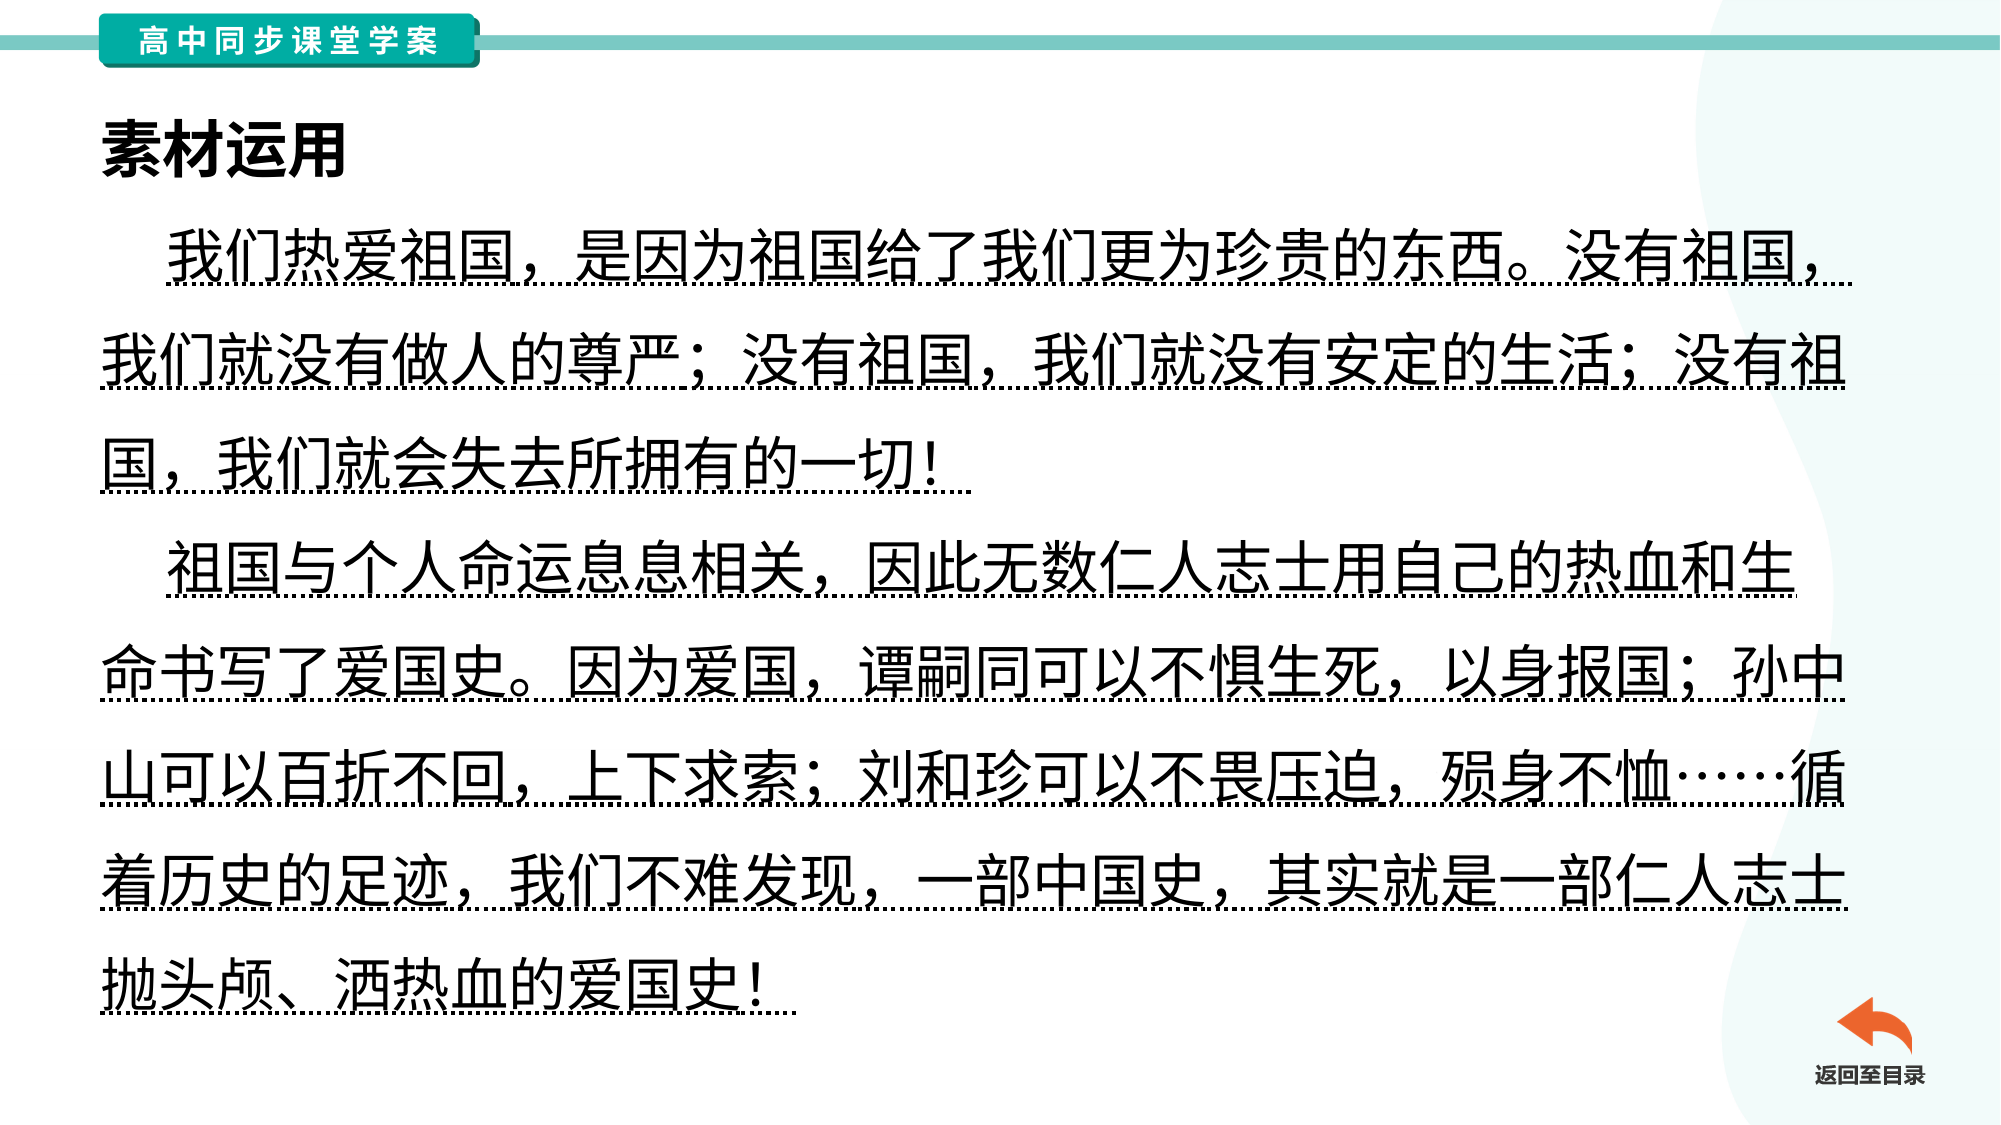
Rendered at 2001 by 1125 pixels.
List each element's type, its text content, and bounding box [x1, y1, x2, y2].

text_box 我们热爱祖国，是因为祖国给了我们更为珍贵的东西。没有祖国， 我们就没有做人的尊严；没有祖国，我们就没有安定的生活；没有祖 国，我们就会失去所拥有的一切！ 祖国与个人命运息息相关，因此无数仁人志士用自己的热血和生 命书写了爱国史。因为爱国，谭嗣同可以不惧生死，以身报国；孙中 山可以百折不回，上下求索；刘和珍可以不畏压迫，殒身不恤……循 着历史的足迹，我们不难发现，一部中国史，其实就是一部仁人志士 抛头颅、洒热血的爱国史！ [100, 184, 1899, 1019]
text_box 素材运用 [100, 76, 1899, 184]
picture [0, 0, 2000, 1125]
